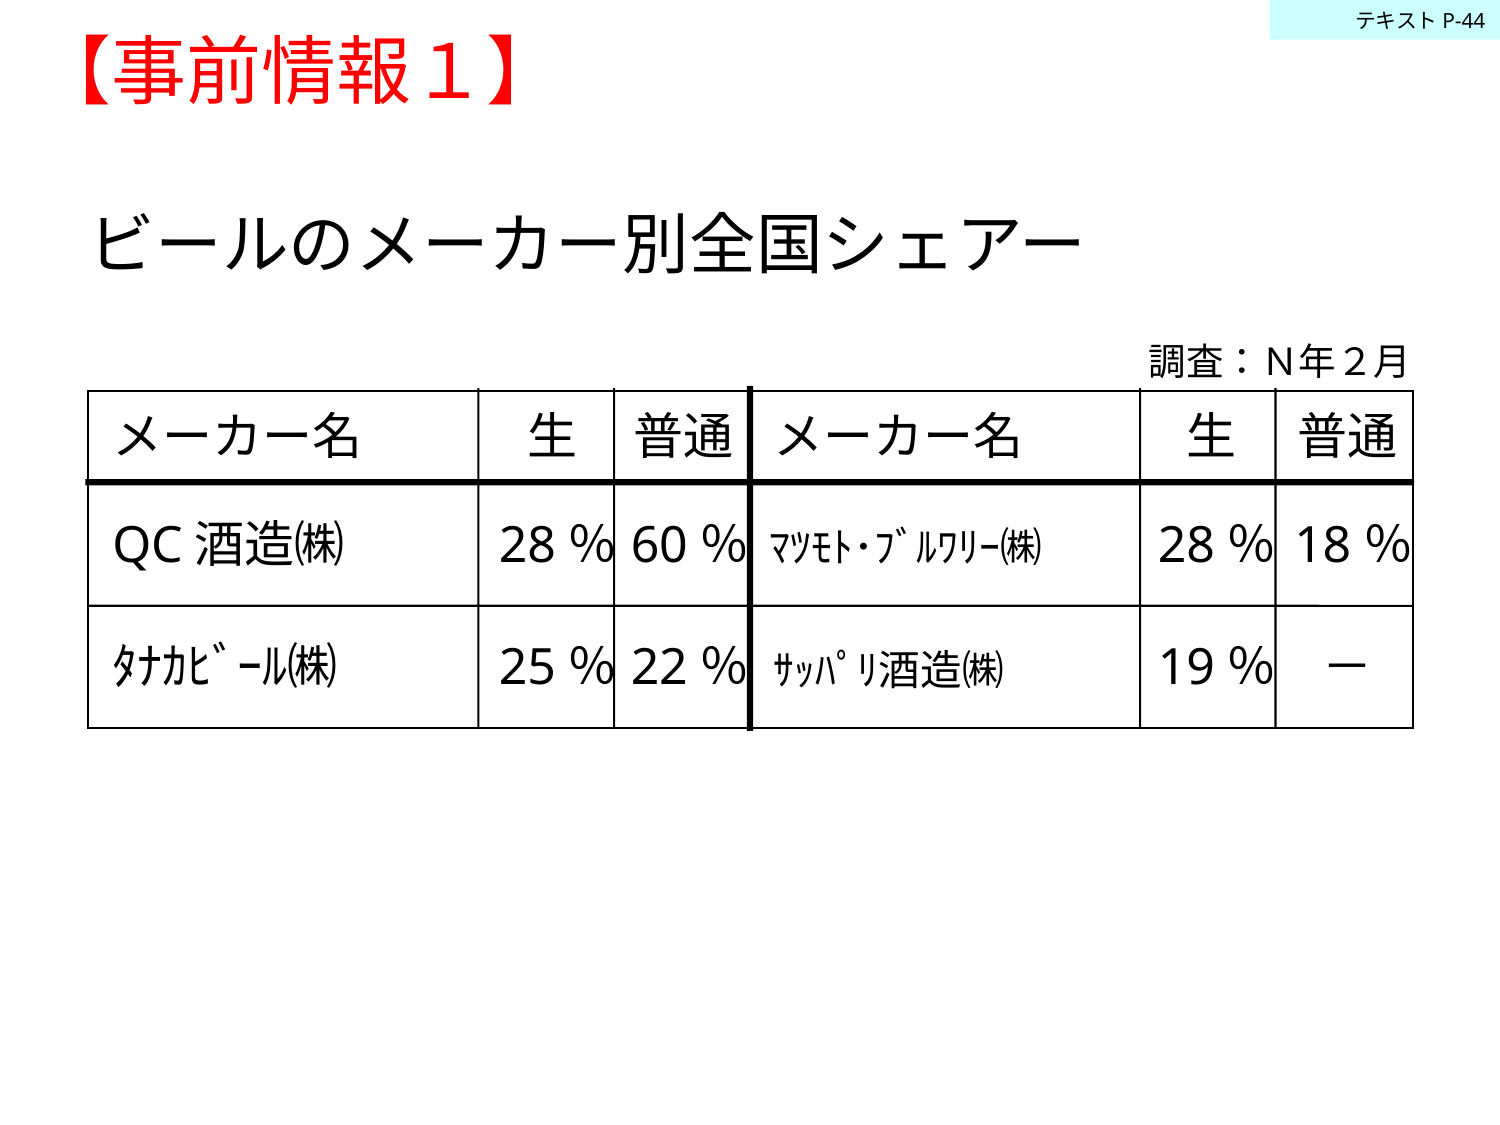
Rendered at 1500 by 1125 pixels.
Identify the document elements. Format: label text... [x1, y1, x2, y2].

text_box [1141, 606, 1275, 728]
text_box ｻｯﾊﾟﾘ酒造㈱ [773, 643, 1095, 694]
text_box 28％ [498, 512, 618, 573]
text_box ビールのメーカー別全国シェアー [88, 202, 1183, 283]
text_box － [1322, 635, 1373, 696]
text_box 【事前情報１】 [36, 23, 715, 114]
text_box 19％ [1157, 635, 1277, 696]
text_box [479, 606, 614, 728]
text_box [1141, 390, 1275, 482]
text_box 普通 [1297, 404, 1398, 465]
text_box ﾏﾂﾓﾄ･ﾌﾞﾙﾜﾘｰ㈱ [769, 521, 1129, 572]
text_box 調査：Ｎ年２月 [1100, 338, 1412, 384]
text_box QC酒造㈱ [112, 512, 391, 573]
text_box 普通 [633, 404, 734, 465]
text_box [1141, 483, 1275, 605]
text_box [615, 483, 750, 605]
text_box [88, 390, 478, 482]
text_box [615, 606, 750, 728]
text_box 18％ [1294, 512, 1414, 573]
text_box [88, 606, 478, 728]
text_box [88, 483, 478, 605]
text_box テキストP-44 [1269, 0, 1500, 40]
text_box [1276, 390, 1413, 728]
text_box [479, 483, 614, 605]
text_box 25％ [498, 635, 618, 696]
text_box メーカー名 [112, 404, 393, 465]
text_box 生 [527, 404, 578, 465]
text_box メーカー名 [773, 404, 1058, 465]
text_box [751, 606, 1140, 728]
text_box 60％ [630, 512, 750, 573]
text_box [479, 390, 614, 482]
text_box [751, 483, 1140, 605]
text_box 22％ [630, 635, 750, 696]
text_box 28％ [1157, 512, 1277, 573]
text_box 生 [1186, 404, 1237, 465]
text_box ﾀﾅｶﾋﾞｰﾙ㈱ [112, 635, 415, 696]
text_box [751, 390, 1140, 482]
text_box [615, 390, 750, 482]
